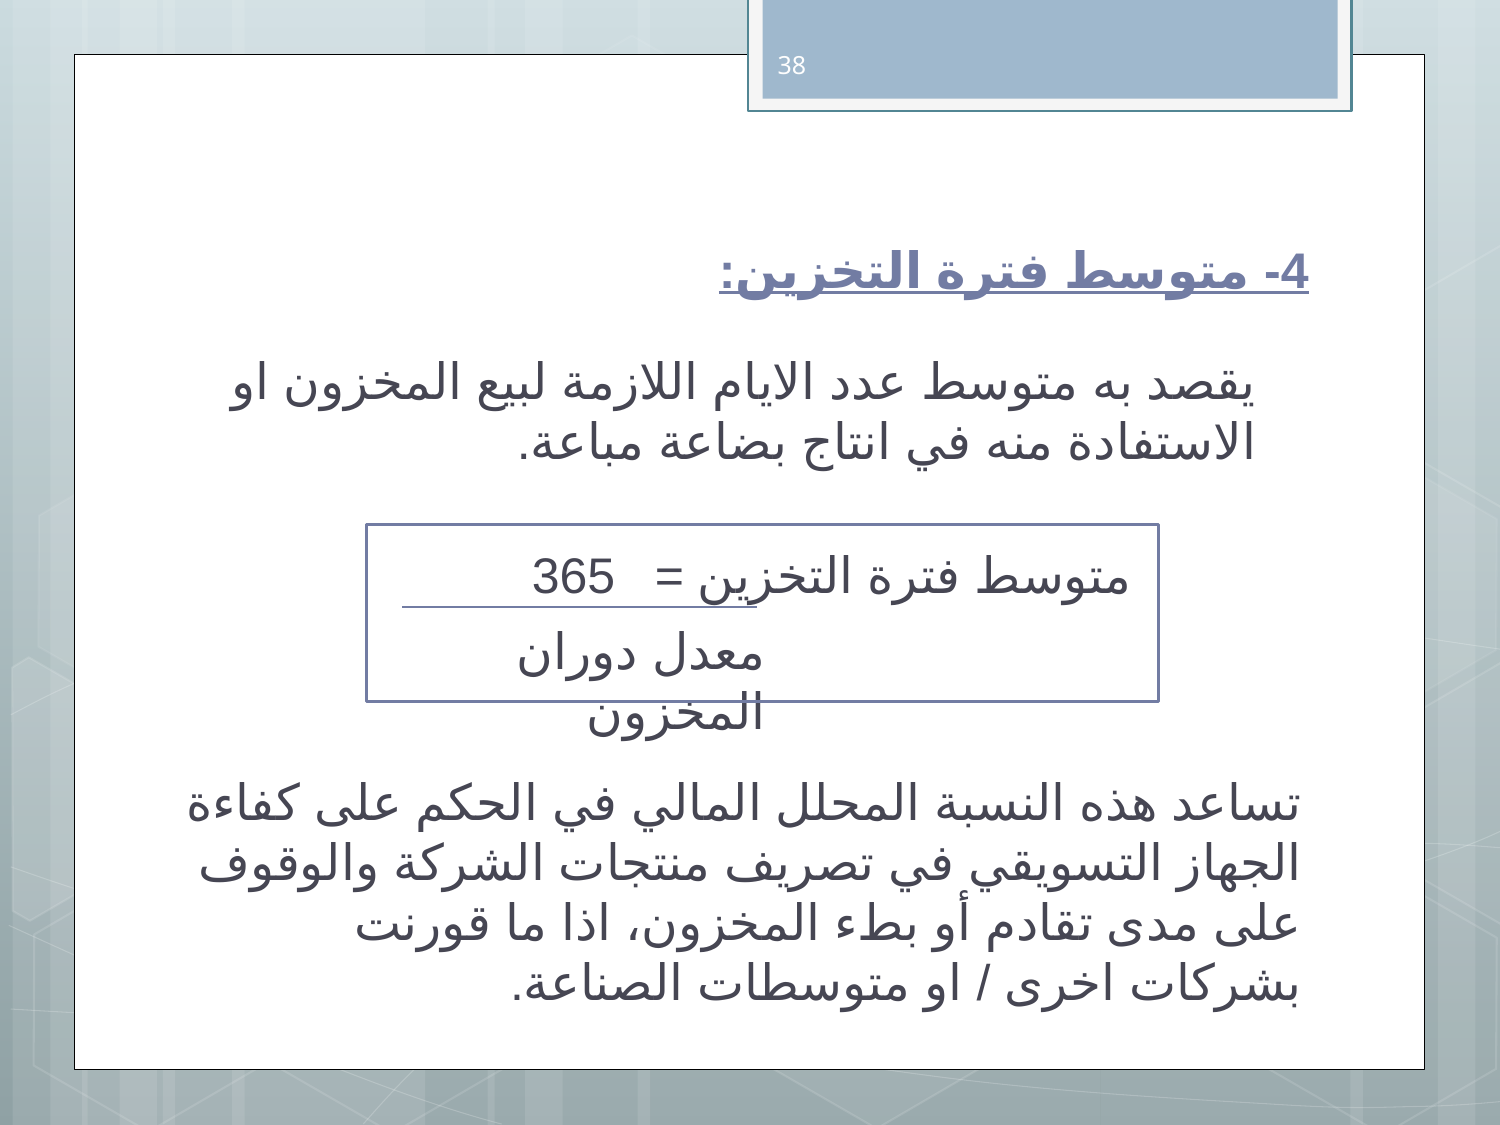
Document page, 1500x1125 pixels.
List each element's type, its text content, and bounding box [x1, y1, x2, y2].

slide_number 38 [762, 36, 982, 97]
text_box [366, 524, 1159, 702]
text_box تساعد هذه النسبة المحلل المالي في الحكم على كفاءة الجهاز التسويقي في تصريف منتجات الشركة والوقوف على مدى تقادم أو بطء المخزون، اذا ما قورنت بشركات اخرى / او متوسطات الصناعة. [171, 763, 1317, 1018]
list يقصد به متوسط عدد الايام اللازمة لبيع المخزون او الاستفادة منه في انتاج بضاعة مباعة. [171, 342, 1283, 488]
title 4- متوسط فترة التخزين: [171, 168, 1324, 306]
